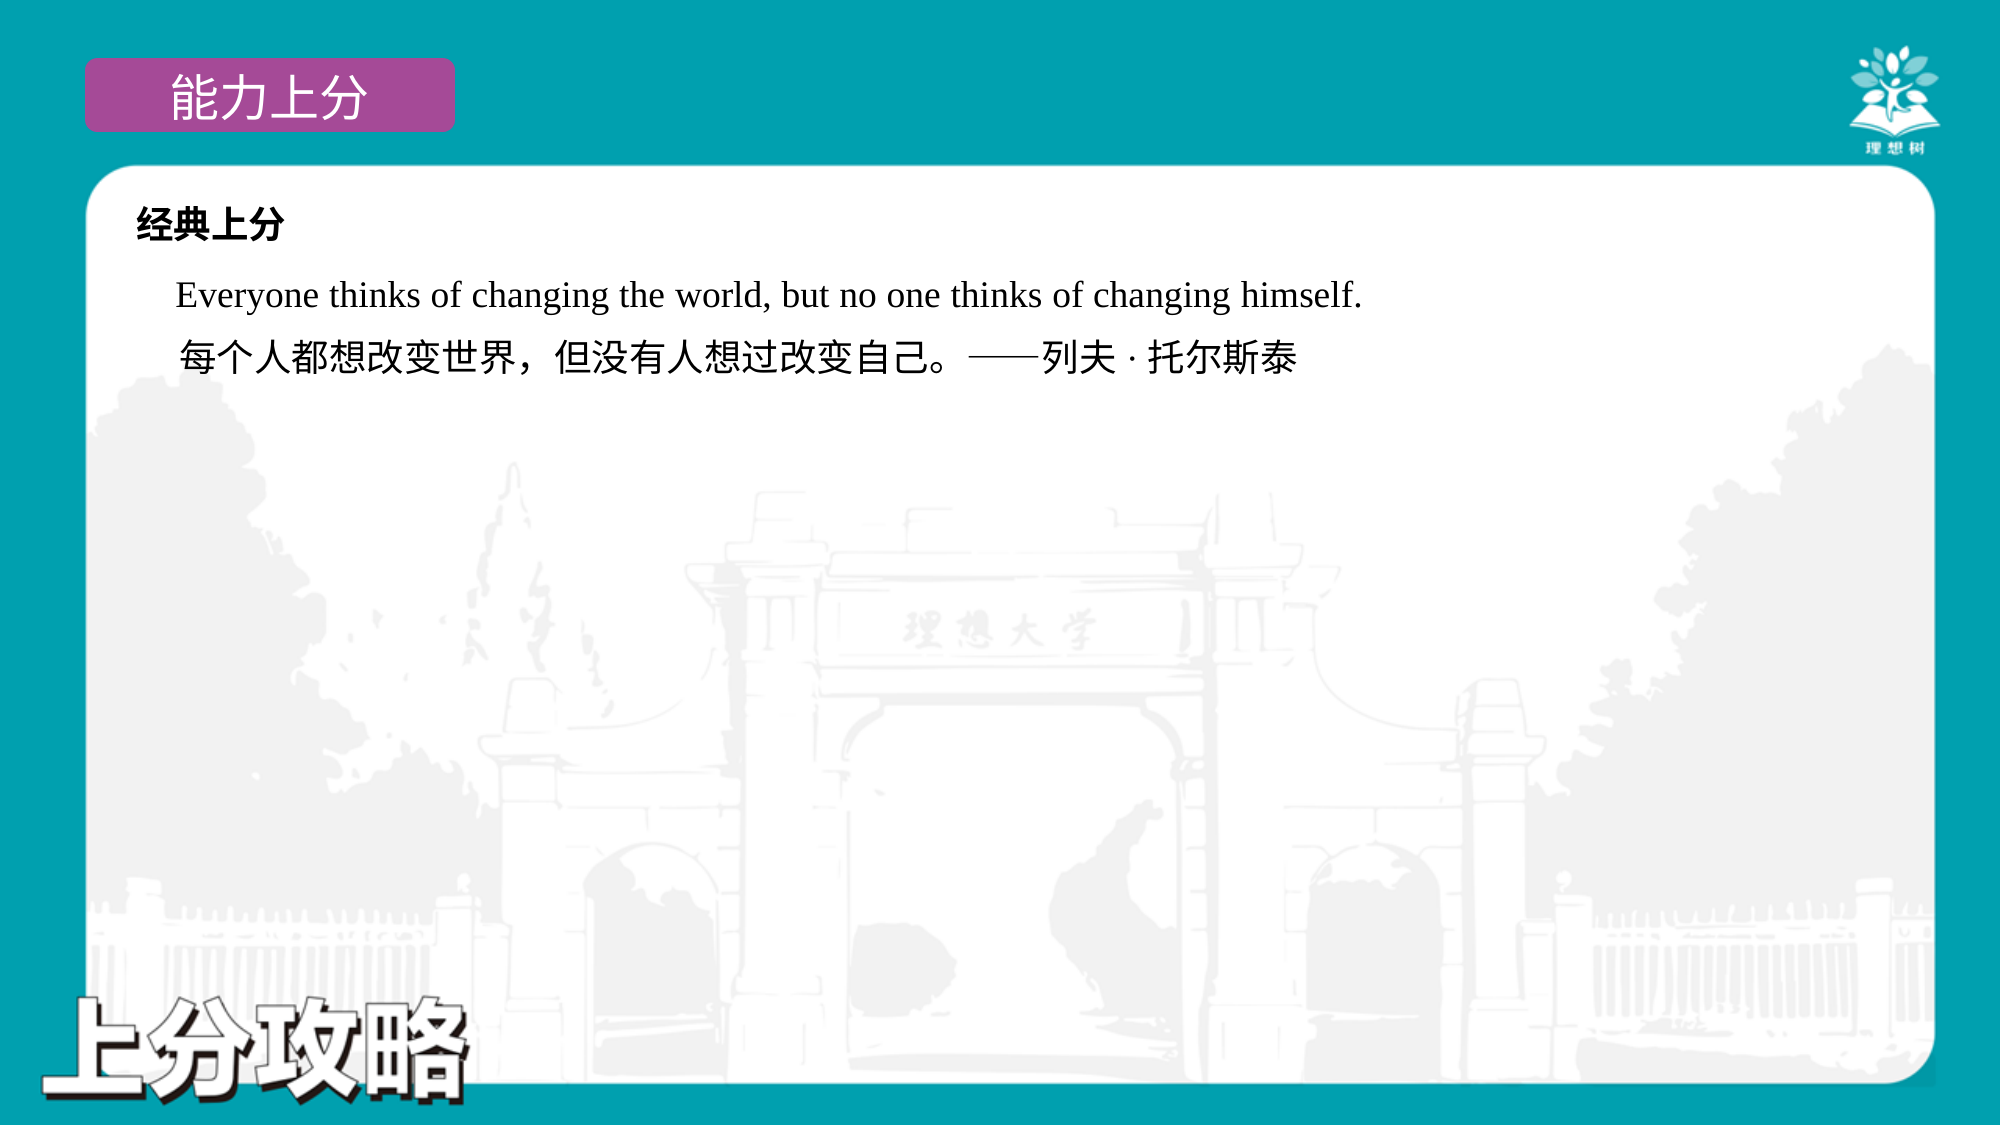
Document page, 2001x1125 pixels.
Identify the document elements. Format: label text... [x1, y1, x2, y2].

text_box 经典上分 Everyone thinks of changing the world, but no one thinks of changing himself. 每个人都想改变世界，但没有人想过改变自己。——列夫·托尔斯泰 [136, 177, 1865, 373]
picture [0, 0, 2000, 1125]
